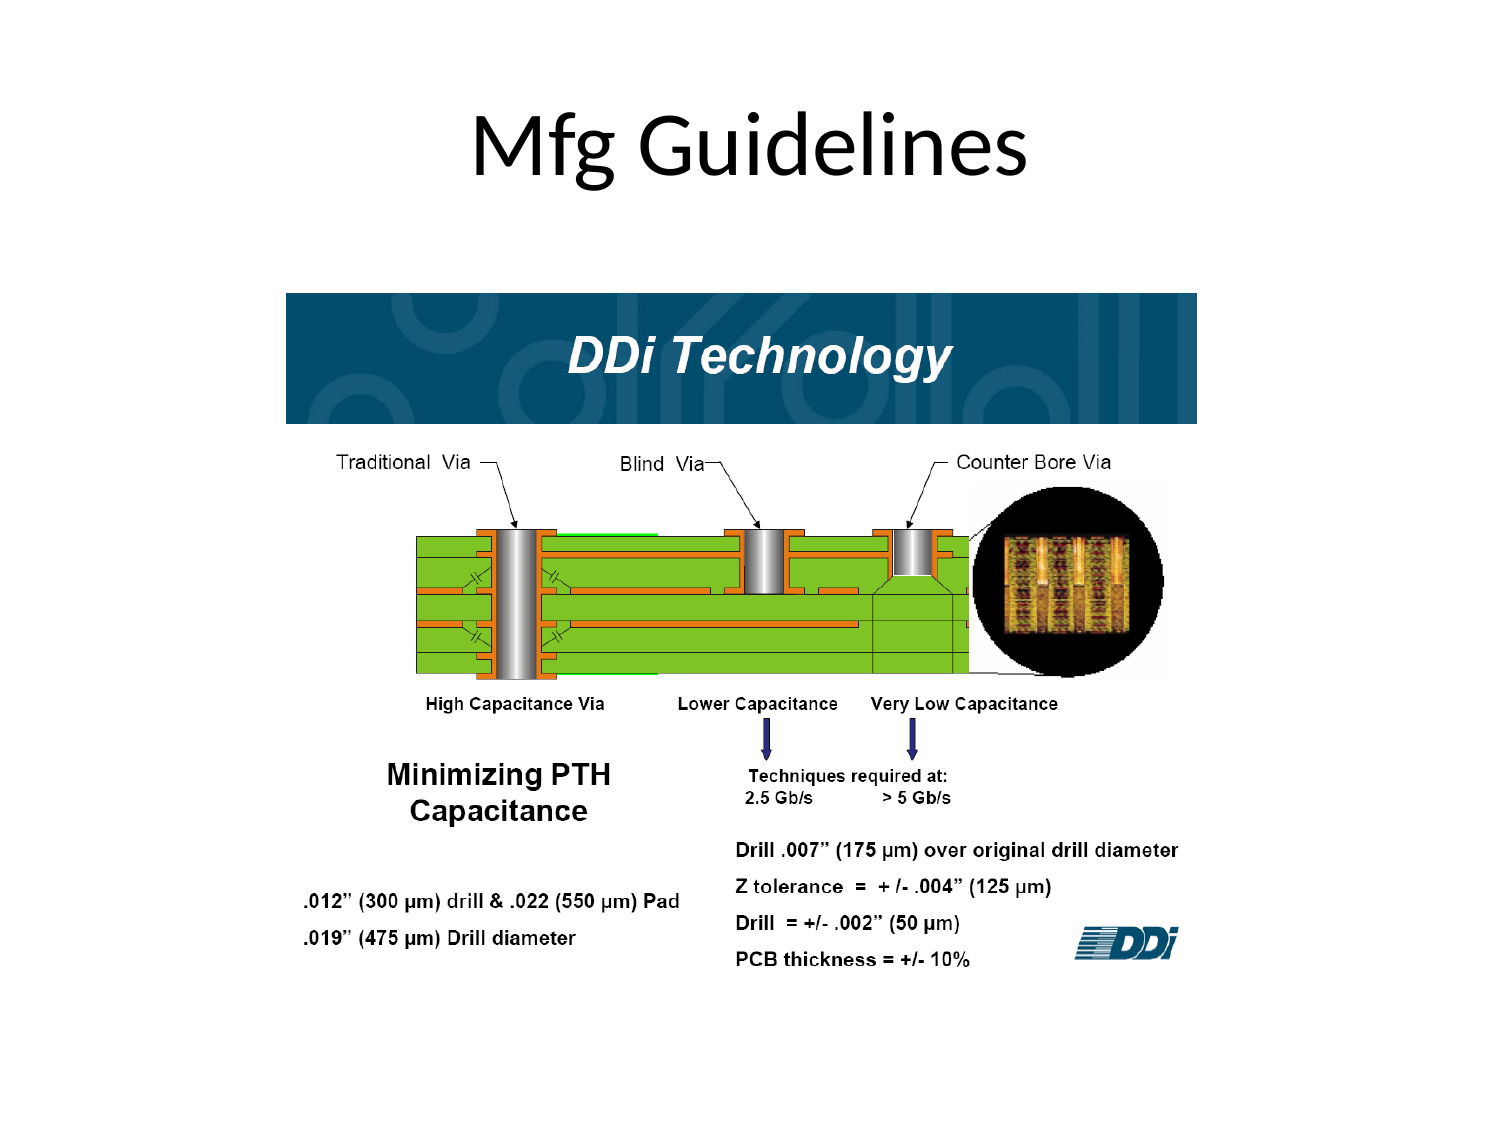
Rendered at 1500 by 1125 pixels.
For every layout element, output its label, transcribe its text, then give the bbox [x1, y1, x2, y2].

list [269, 262, 1231, 1006]
title Mfg Guidelines [75, 45, 1425, 233]
